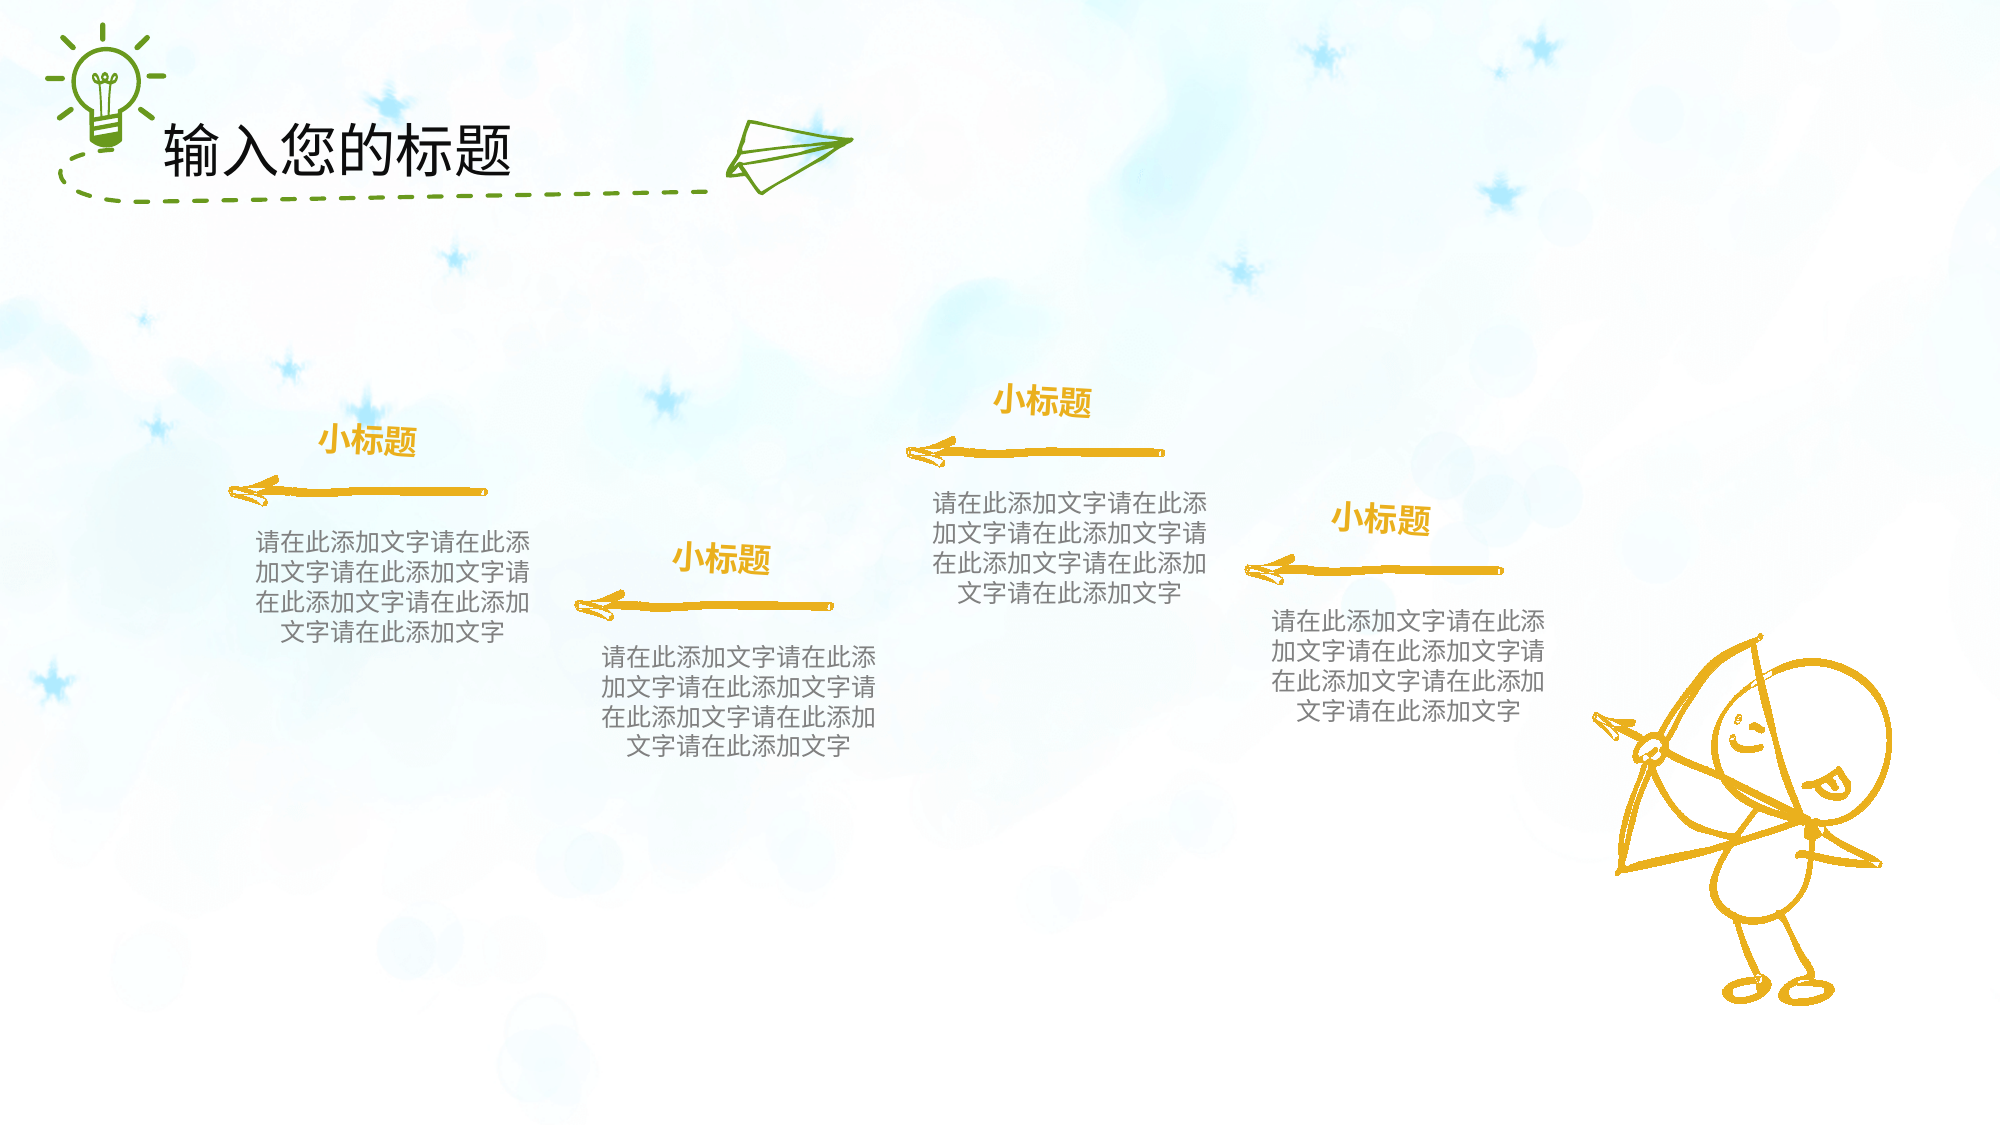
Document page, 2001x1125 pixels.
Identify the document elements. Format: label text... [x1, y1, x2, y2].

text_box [915, 395, 1156, 508]
text_box 小标题 [1316, 487, 1526, 554]
text_box 请在此添加文字请在此添加文字请在此添加文字请在此添加文字请在此添加文字请在此添加文字 [911, 480, 1229, 645]
text_box 请在此添加文字请在此添加文字请在此添加文字请在此添加文字请在此添加文字请在此添加文字 [234, 519, 552, 684]
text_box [583, 549, 825, 661]
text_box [1591, 633, 1904, 1010]
text_box 小标题 [303, 408, 512, 476]
text_box 请在此添加文字请在此添加文字请在此添加文字请在此添加文字请在此添加文字请在此添加文字 [580, 633, 898, 799]
picture [0, 0, 2000, 1125]
text_box 小标题 [978, 369, 1187, 437]
text_box 小标题 [657, 526, 867, 594]
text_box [1253, 513, 1495, 626]
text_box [237, 434, 479, 547]
text_box 请在此添加文字请在此添加文字请在此添加文字请在此添加文字请在此添加文字请在此添加文字 [1250, 598, 1568, 763]
